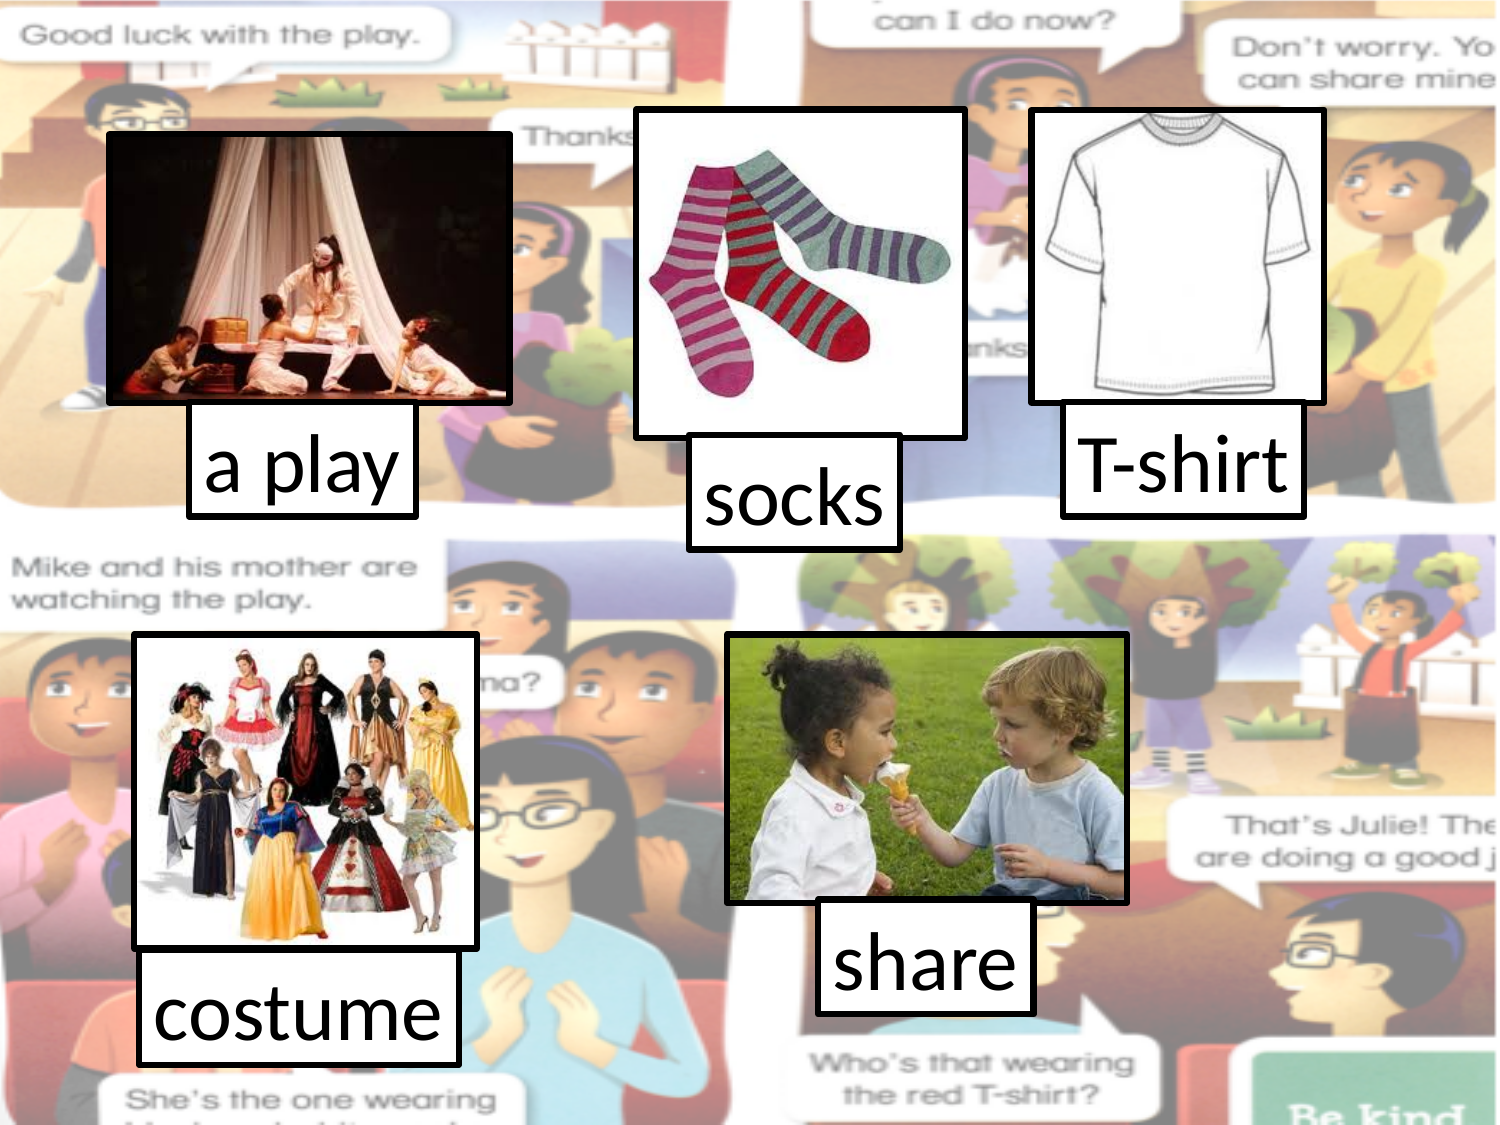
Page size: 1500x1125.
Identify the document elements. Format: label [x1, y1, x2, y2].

picture [0, 0, 1500, 1125]
text_box [137, 637, 475, 1067]
text_box [639, 112, 962, 552]
text_box [729, 637, 1125, 1016]
text_box [112, 137, 507, 518]
text_box [1034, 112, 1322, 519]
